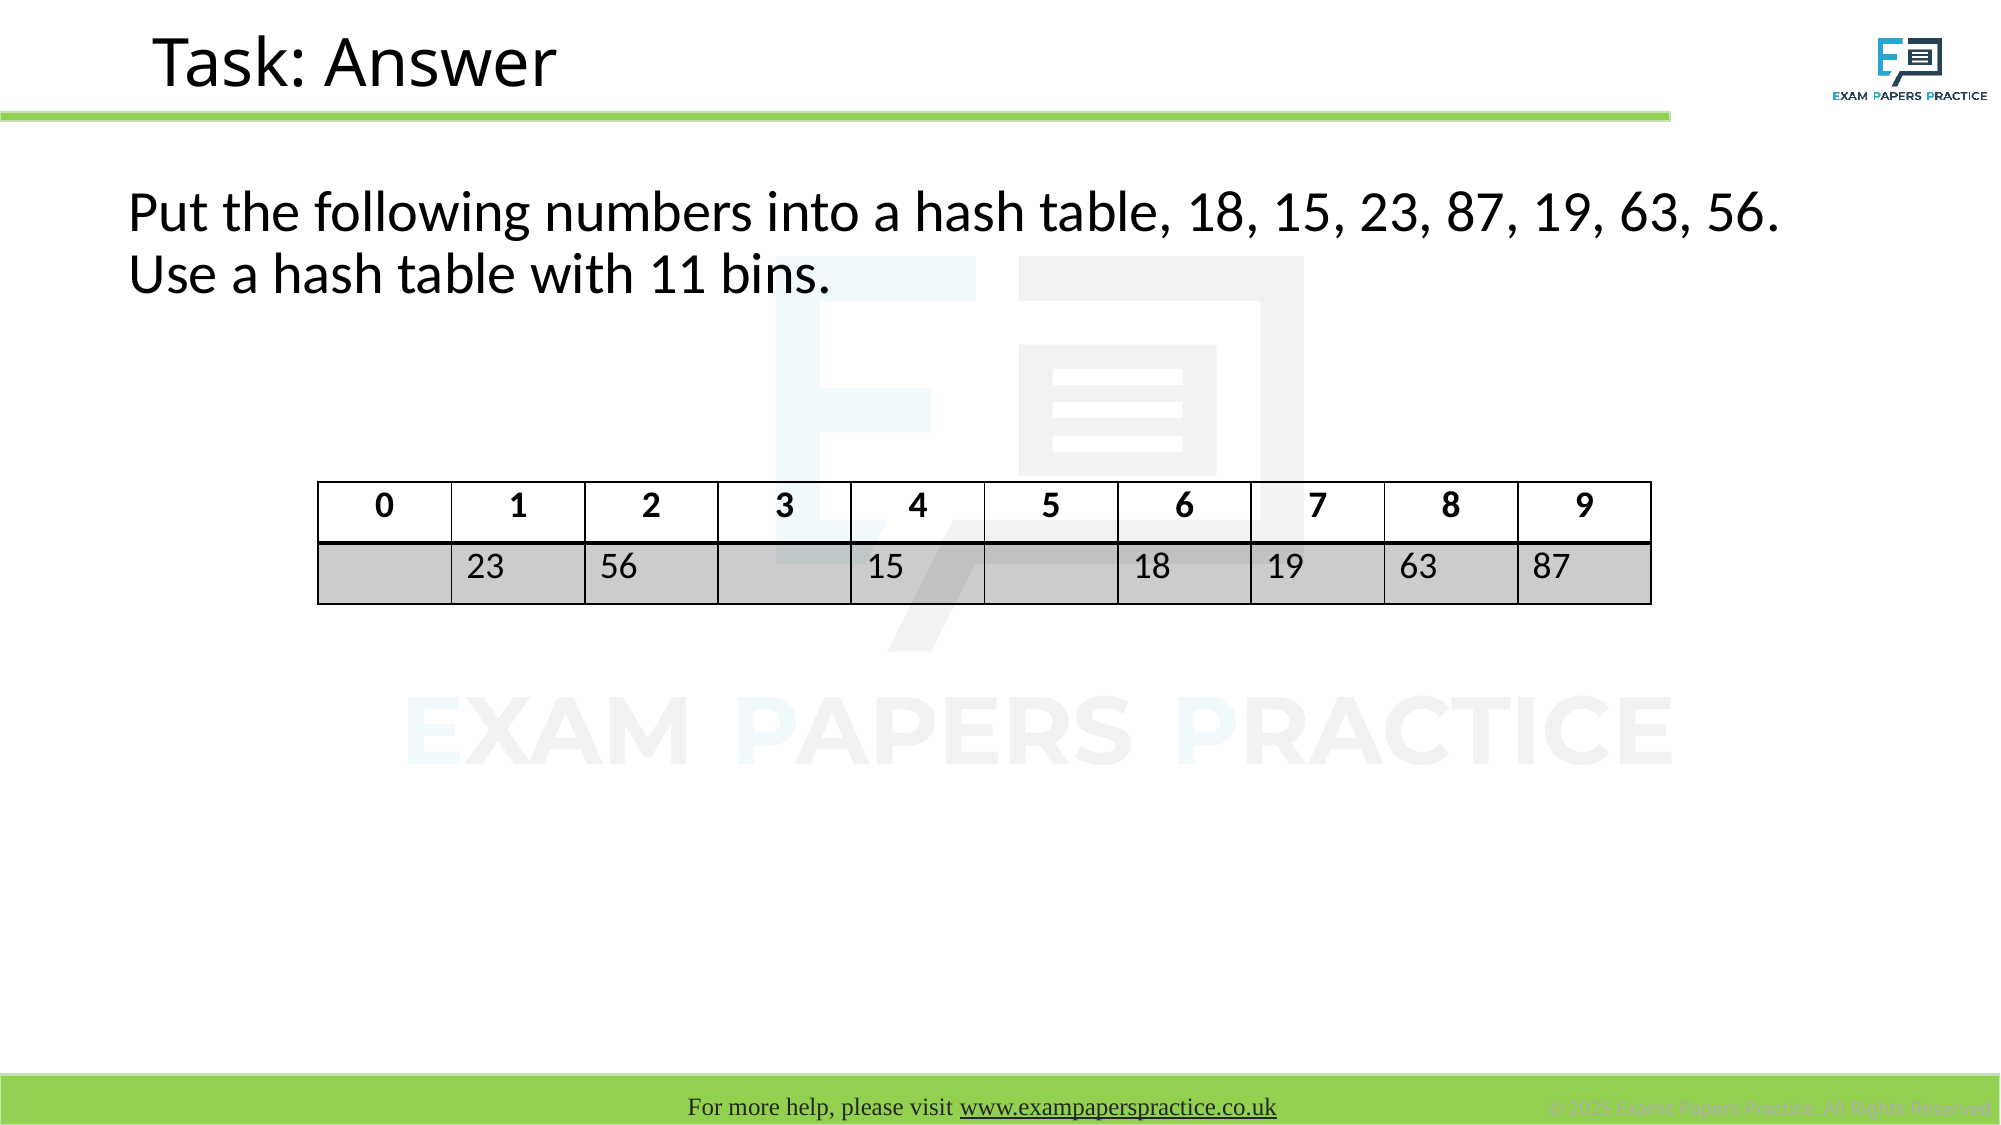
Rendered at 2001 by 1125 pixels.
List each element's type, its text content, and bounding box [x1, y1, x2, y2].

table_header 6 [1119, 483, 1250, 541]
title Task: Answer [137, 59, 1863, 70]
table_cell 63 [1385, 545, 1517, 603]
table_header 2 [586, 483, 717, 541]
table_cell 87 [1519, 545, 1650, 603]
table_header 8 [1385, 483, 1517, 541]
table_cell [319, 545, 451, 603]
list Put the following numbers into a hash table, 18, 15, 23, 87, 19, 63, 56. Use a hash table with 11 bins. [113, 173, 1839, 887]
table_header 0 [319, 483, 451, 541]
table_cell 23 [452, 545, 584, 603]
table_header 9 [1519, 483, 1650, 541]
table_cell 15 [852, 545, 984, 603]
table_cell [719, 545, 850, 603]
table_cell 19 [1252, 545, 1384, 603]
table_header 7 [1252, 483, 1384, 541]
table_header 5 [985, 483, 1117, 541]
table_header 1 [452, 483, 584, 541]
table_header 4 [852, 483, 984, 541]
table_cell 56 [586, 545, 717, 603]
table_header 3 [719, 483, 850, 541]
table_cell 18 [1119, 545, 1250, 603]
table_cell [985, 545, 1117, 603]
